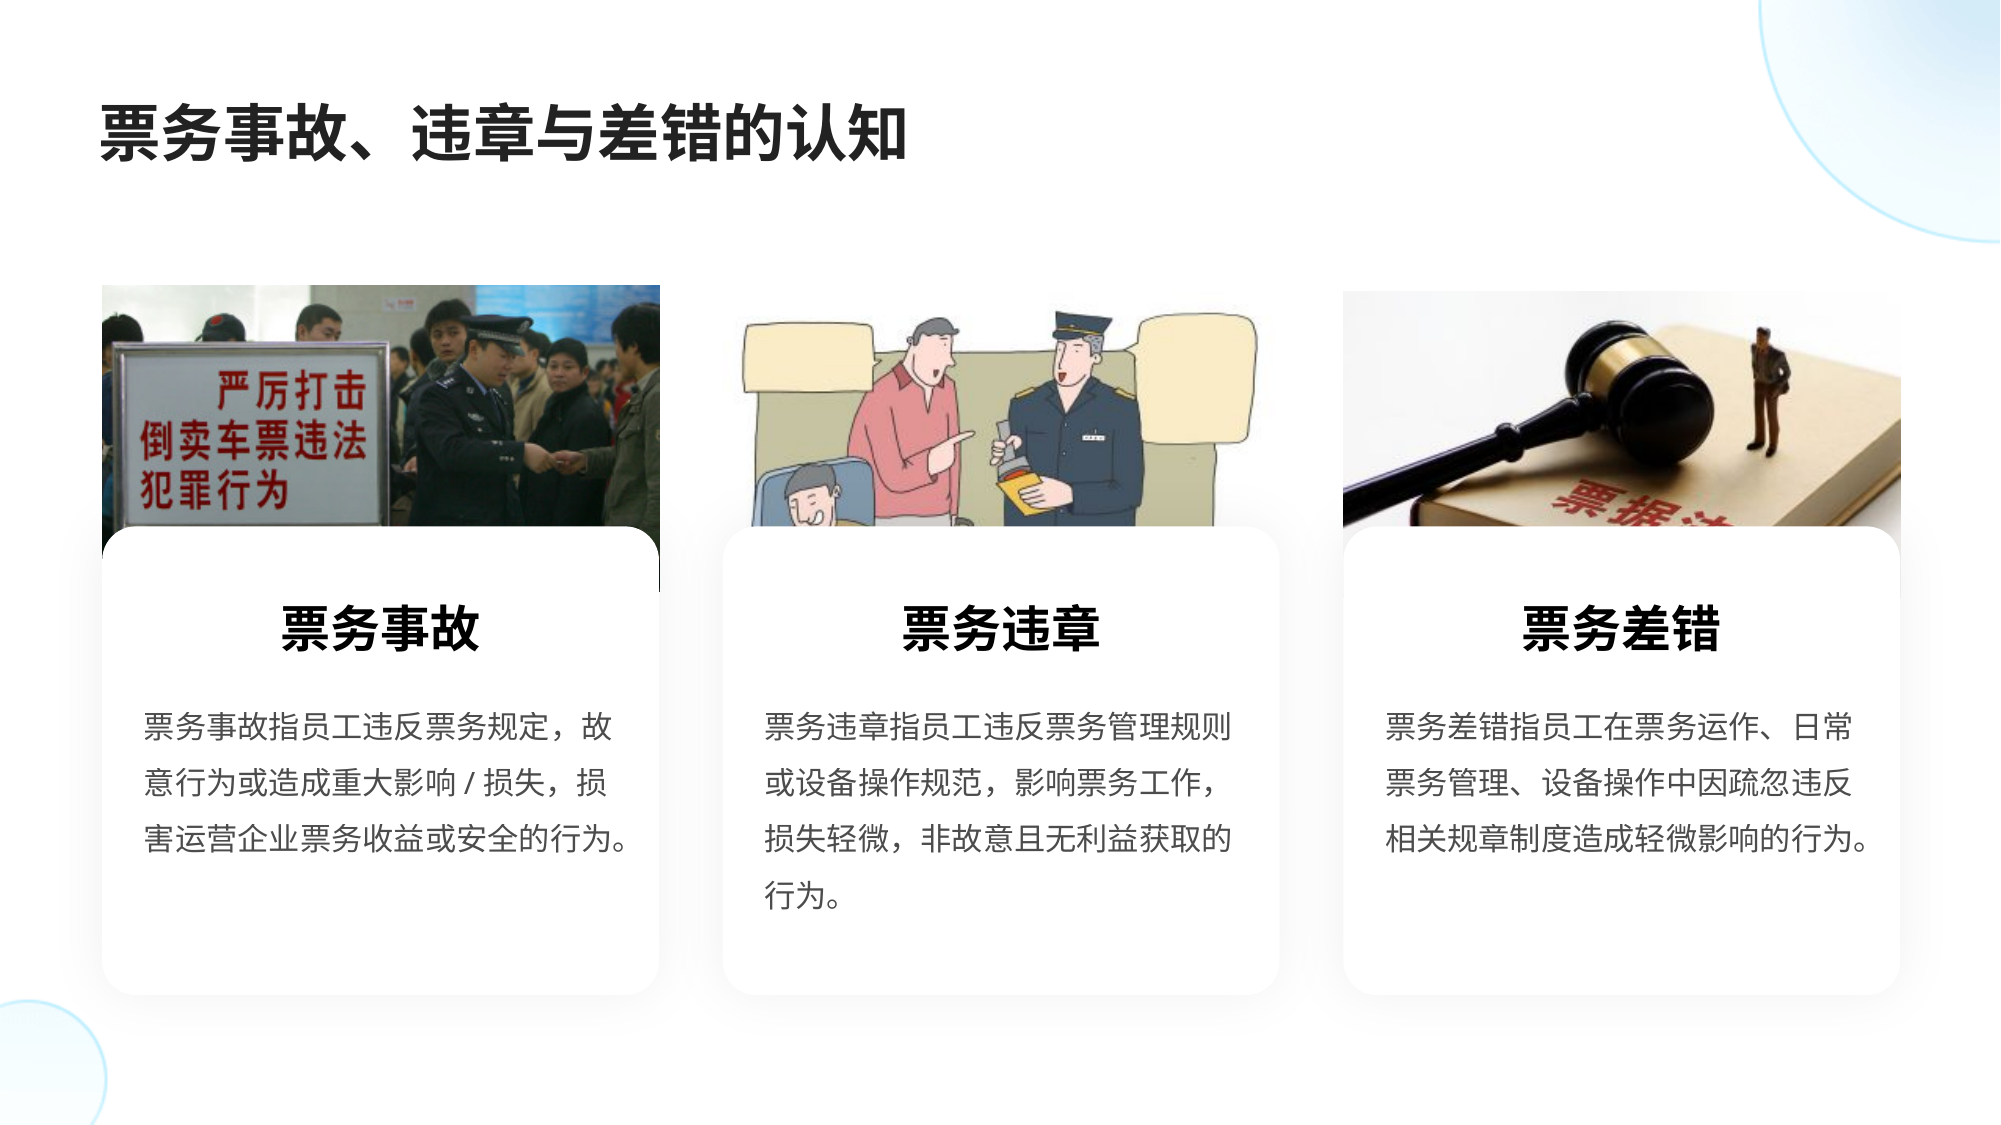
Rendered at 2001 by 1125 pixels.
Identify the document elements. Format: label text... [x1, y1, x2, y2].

text_box 票务事故指员工违反票务规定，故意行为或造成重大影响/损失，损害运营企业票务收益或安全的行为。 [133, 683, 629, 948]
text_box 票务差错指员工在票务运作、日常票务管理、设备操作中因疏忽违反相关规章制度造成轻微影响的行为。 [1374, 683, 1870, 948]
text_box 票务差错 [1360, 606, 1883, 659]
text_box 票务违章 [740, 605, 1263, 659]
text_box [1343, 605, 1901, 996]
picture [0, 0, 2001, 1125]
text_box 票务事故 [119, 600, 642, 659]
text_box 票务事故、违章与差错的认知 [78, 43, 1922, 189]
text_box [722, 603, 1280, 996]
text_box [102, 599, 660, 996]
text_box 票务违章指员工违反票务管理规则或设备操作规范，影响票务工作，损失轻微，非故意且无利益获取的行为。 [753, 683, 1249, 948]
